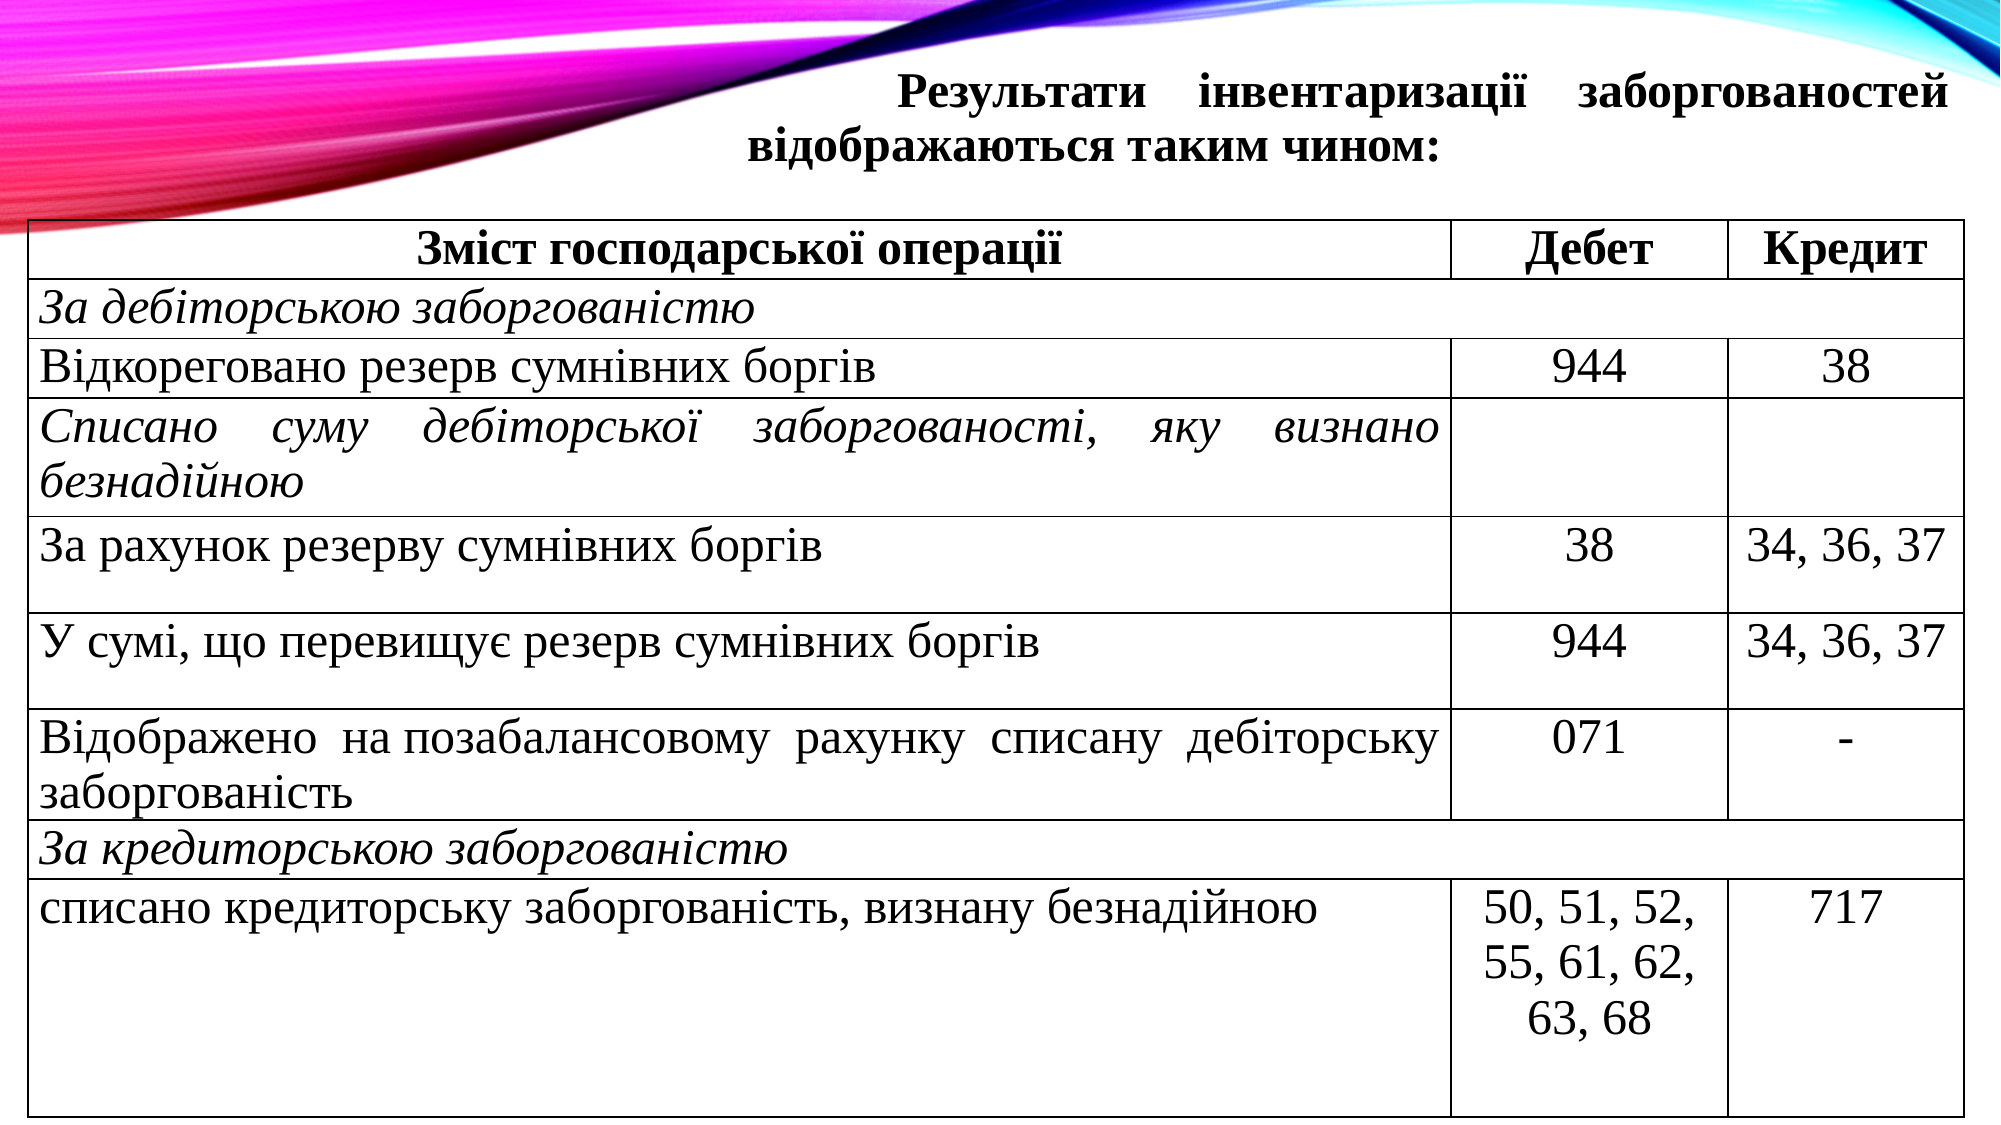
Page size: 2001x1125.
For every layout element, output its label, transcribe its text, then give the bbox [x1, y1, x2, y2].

table_cell 38 [1729, 339, 1963, 397]
table_cell За кредиторською заборгованістю [29, 821, 1963, 878]
table_cell [1729, 399, 1963, 516]
picture [1890, 0, 2000, 75]
table_cell За дебіторською заборгованістю [29, 280, 1963, 338]
table_cell У сумі, що перевищує резерв сумнівних боргів [29, 614, 1450, 708]
table_cell 38 [1452, 517, 1727, 612]
table_cell 34, 36, 37 [1729, 517, 1963, 612]
table_header Дебет [1452, 221, 1727, 278]
table_cell - [1729, 710, 1963, 819]
table_cell 944 [1452, 339, 1727, 397]
table_cell [1452, 399, 1727, 516]
table_cell списано кредиторську заборгованість, визнану безнадійною [29, 880, 1450, 1116]
table_cell 34, 36, 37 [1729, 614, 1963, 708]
table_header Кредит [1729, 221, 1963, 278]
table_cell 717 [1729, 880, 1963, 1116]
table_cell За рахунок резерву сумнівних боргів [29, 517, 1450, 612]
list Результати інвентаризації заборгованостей відображаються таким чином: [732, 56, 1965, 185]
picture [1910, 0, 2000, 45]
table_cell Відображено на позабалансовому рахунку списану дебіторську заборгованість [29, 710, 1450, 819]
table_header Зміст господарської операції [29, 221, 1450, 278]
table_cell 071 [1452, 710, 1727, 819]
table_cell 50, 51, 52, 55, 61, 62, 63, 68 [1452, 880, 1727, 1116]
table_cell 944 [1452, 614, 1727, 708]
picture [0, 0, 2000, 237]
table_cell Списано суму дебіторської заборгованості, яку визнано безнадійною [29, 399, 1450, 516]
table_cell Відкореговано резерв сумнівних боргів [29, 339, 1450, 397]
